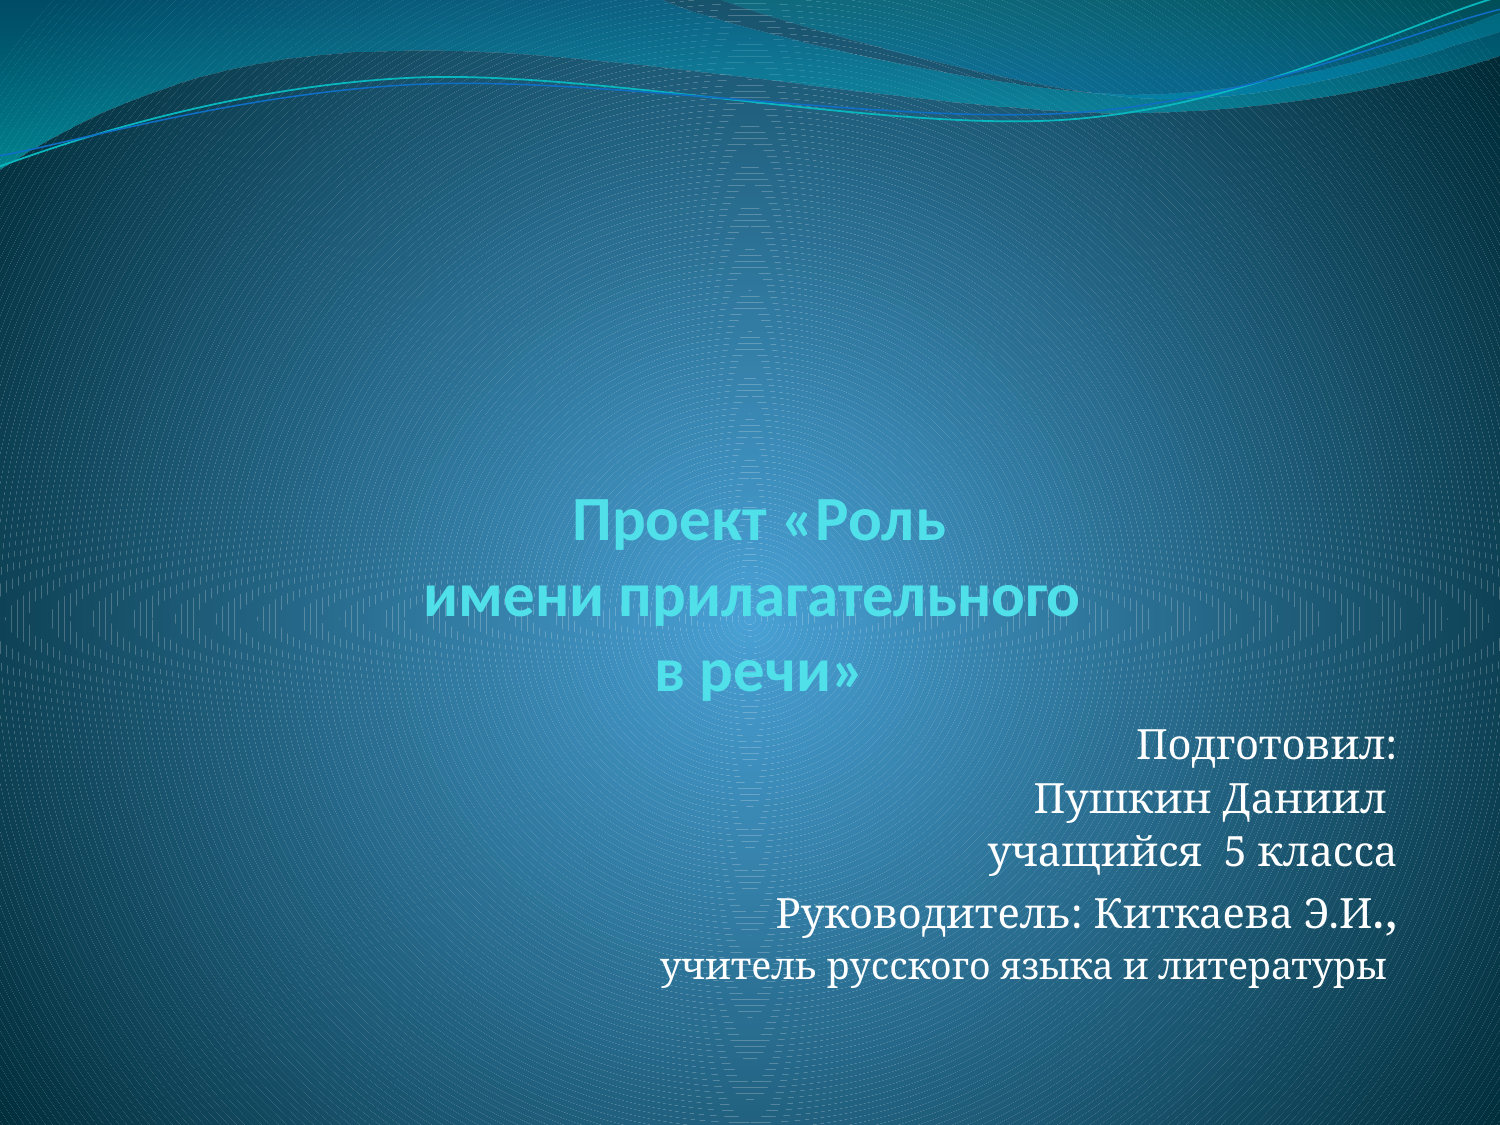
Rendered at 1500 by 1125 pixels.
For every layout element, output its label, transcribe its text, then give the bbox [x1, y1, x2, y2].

title Проект «Роль имени прилагательного в речи» [123, 243, 1400, 705]
subtitle Подготовил: Пушкин Даниил учащийся 5 класса Руководитель: Киткаева Э.И., учитель русского языка и литературы [111, 715, 1401, 1071]
